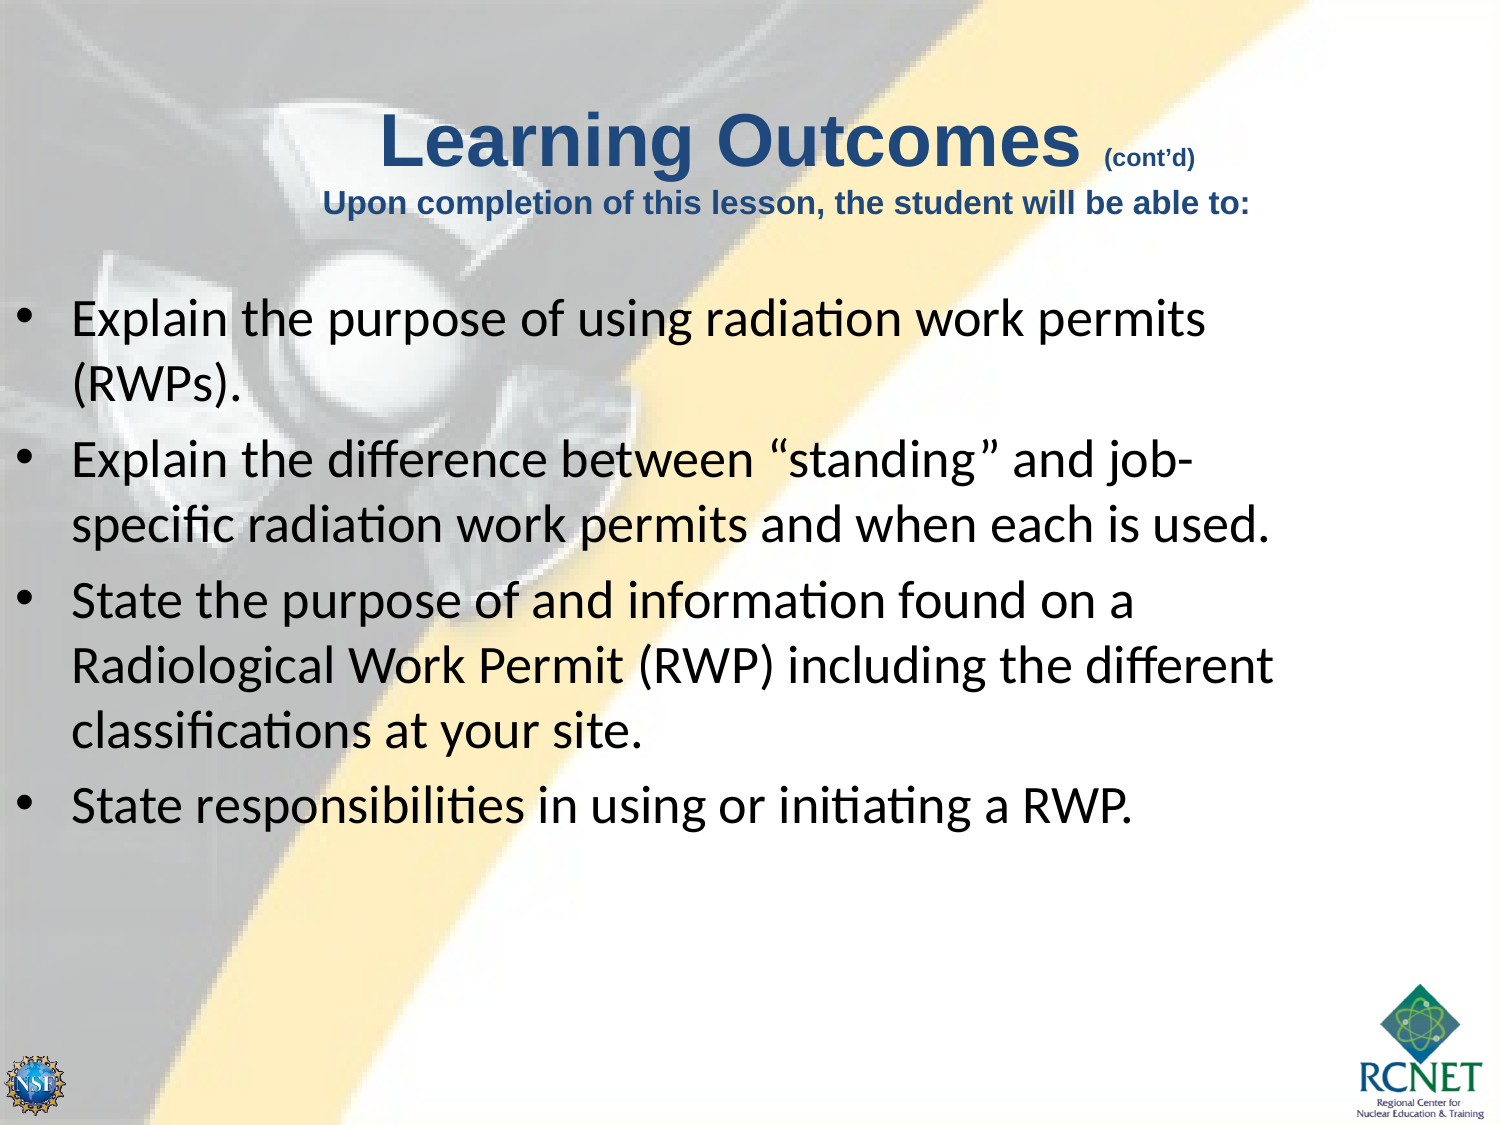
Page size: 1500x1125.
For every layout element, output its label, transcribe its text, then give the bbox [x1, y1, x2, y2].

picture [0, 1056, 75, 1116]
list Explain the purpose of using radiation work permits (RWPs). Explain the difference between “standing” and job-specific radiation work permits and when each is used. State the purpose of and information found on a Radiological Work Permit (RWP) including the different classifications at your site. State responsibilities in using or initiating a RWP. [0, 275, 1350, 1013]
text_box Learning Outcomes (cont’d) Upon completion of this lesson, the student will be able to: [200, 62, 1375, 250]
picture [1332, 977, 1500, 1125]
